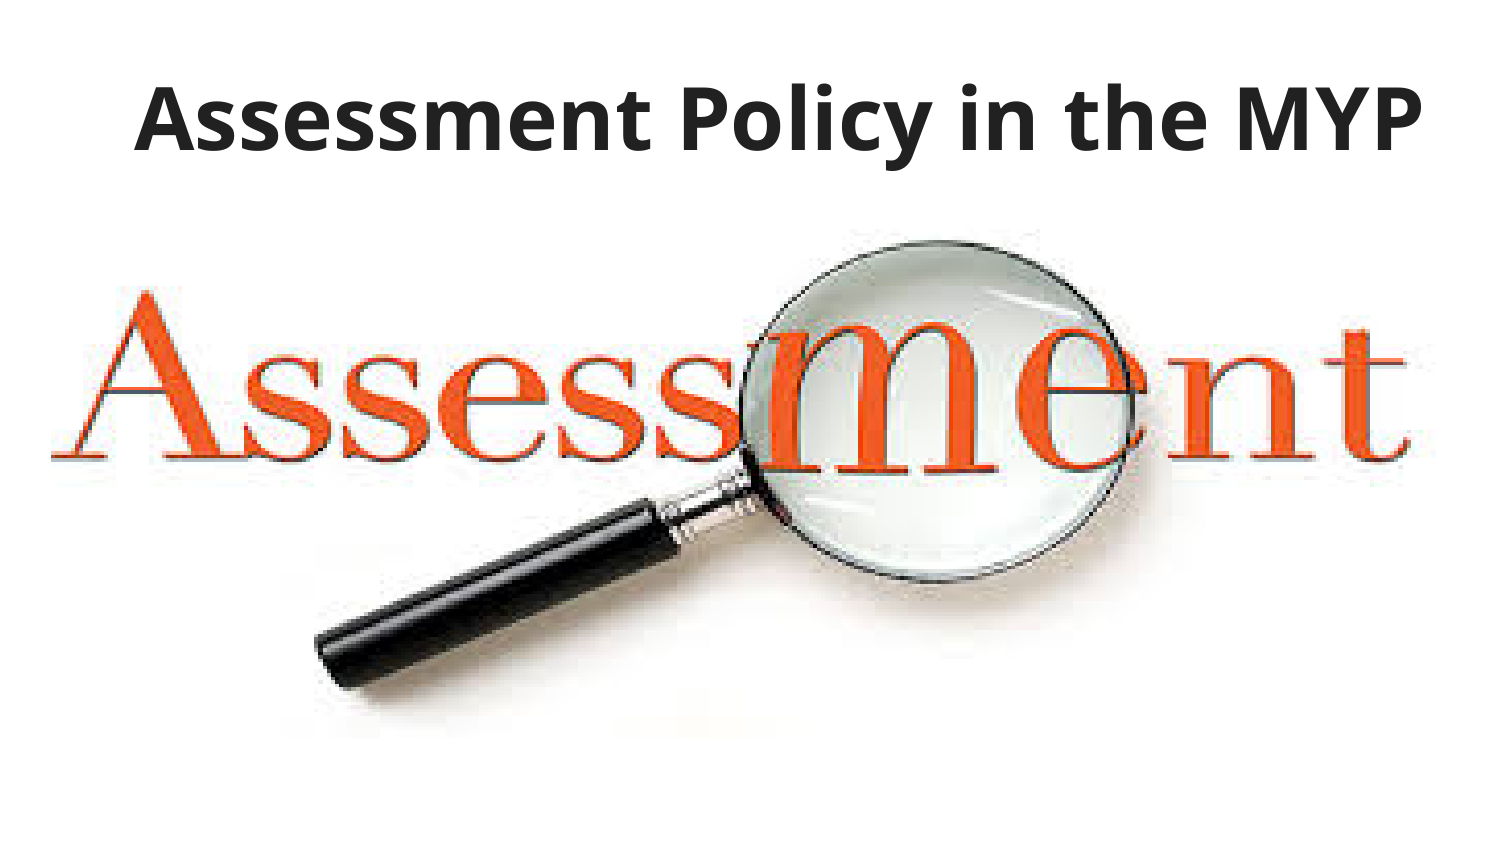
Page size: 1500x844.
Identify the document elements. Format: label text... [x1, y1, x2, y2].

title Assessment Policy in the MYP [51, 48, 1449, 180]
picture [50, 201, 1437, 738]
